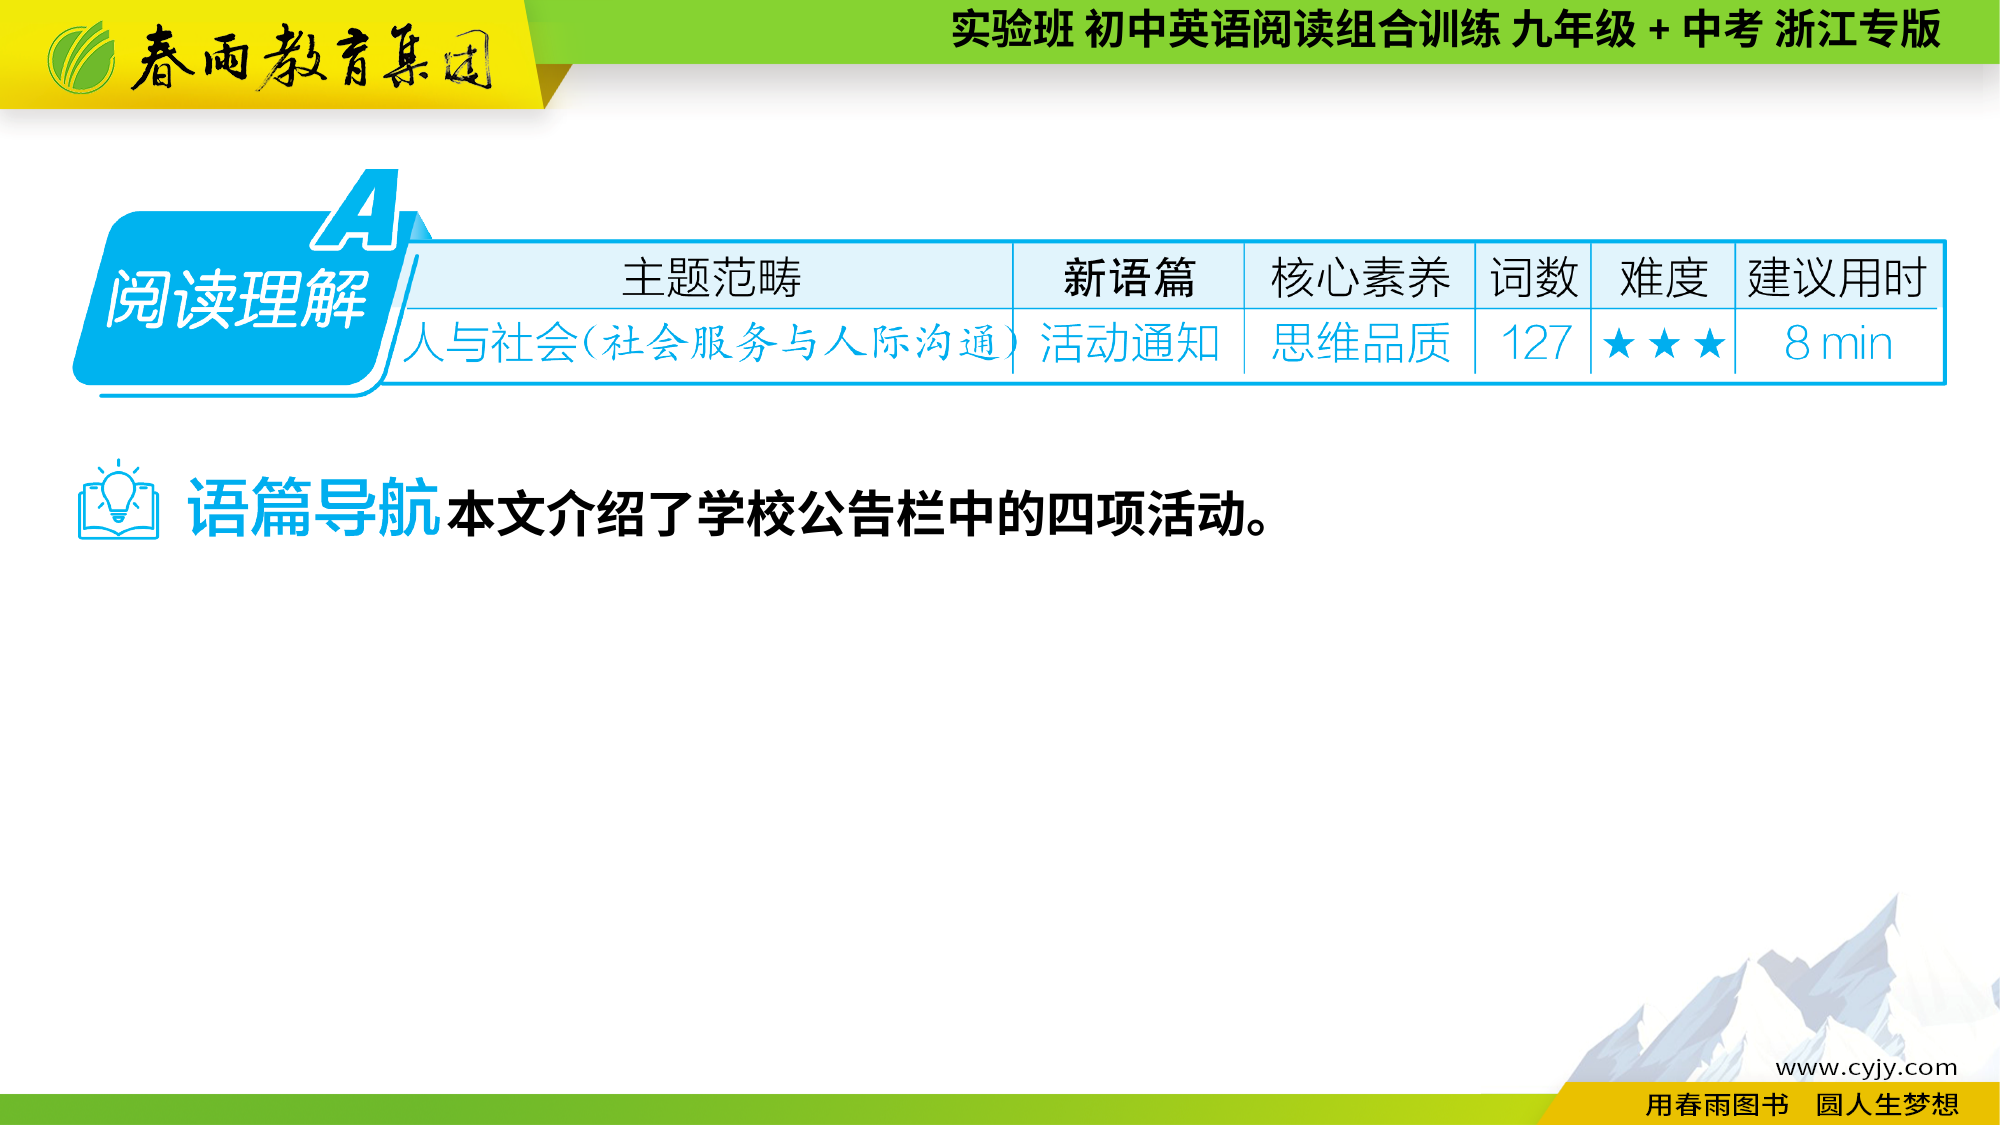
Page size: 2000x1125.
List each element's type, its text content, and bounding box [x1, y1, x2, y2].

list 本文介绍了学校公告栏中的四项活动。 [59, 444, 1944, 551]
picture [0, 0, 2000, 1125]
